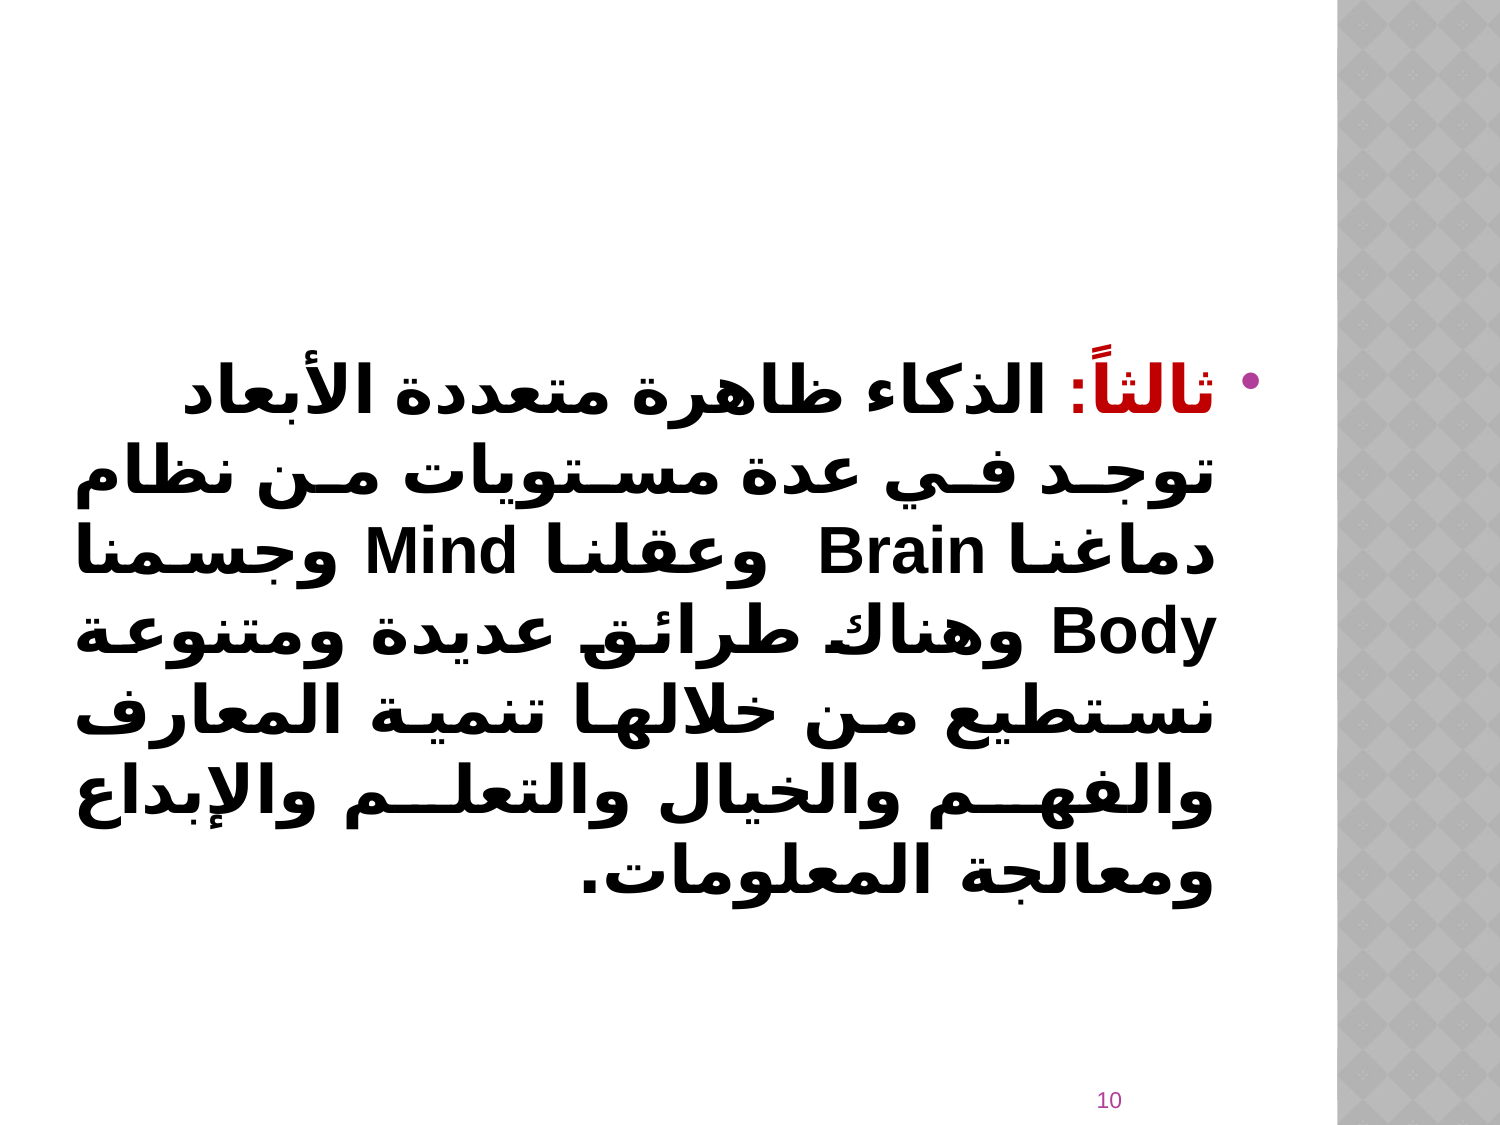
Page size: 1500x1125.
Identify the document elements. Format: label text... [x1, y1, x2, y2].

list ثالثاً: الذكاء ظاهرة متعددة الأبعاد توجد في عدة مستويات من نظام دماغنا Brain وعقلنا Mind وجسمنا Body وهناك طرائق عديدة ومتنوعة نستطيع من خلالها تنمية المعارف والفهم والخيال والتعلم والإبداع ومعالجة المعلومات. [58, 339, 1278, 1028]
slide_number 10 [1025, 1075, 1123, 1113]
